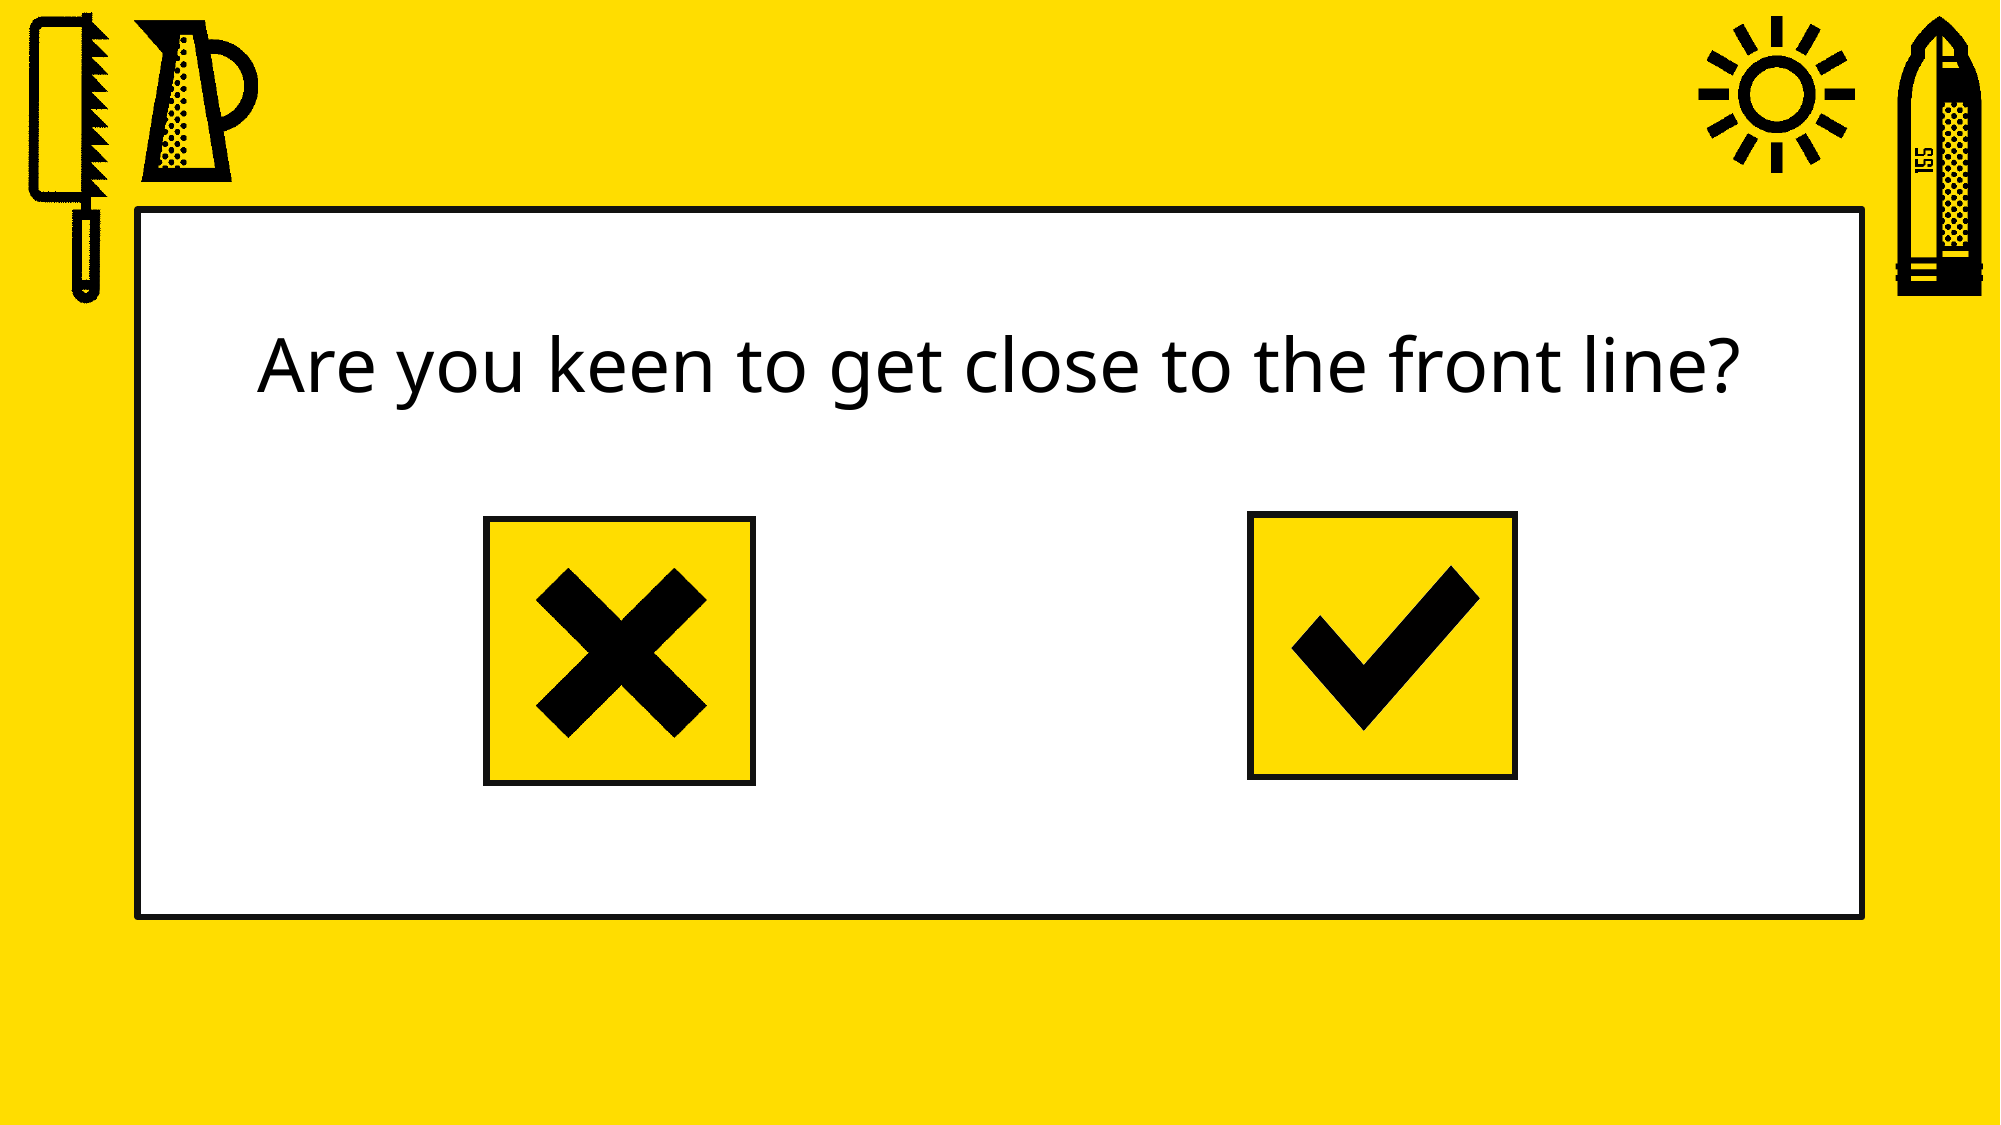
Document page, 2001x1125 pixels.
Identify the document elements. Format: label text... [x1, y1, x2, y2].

text_box Are you keen to get close to the front line? [137, 209, 1863, 917]
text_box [486, 519, 754, 784]
picture [1621, 0, 2000, 315]
picture [0, 0, 377, 339]
text_box [480, 522, 749, 786]
text_box [469, 512, 760, 802]
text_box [1250, 461, 1515, 781]
